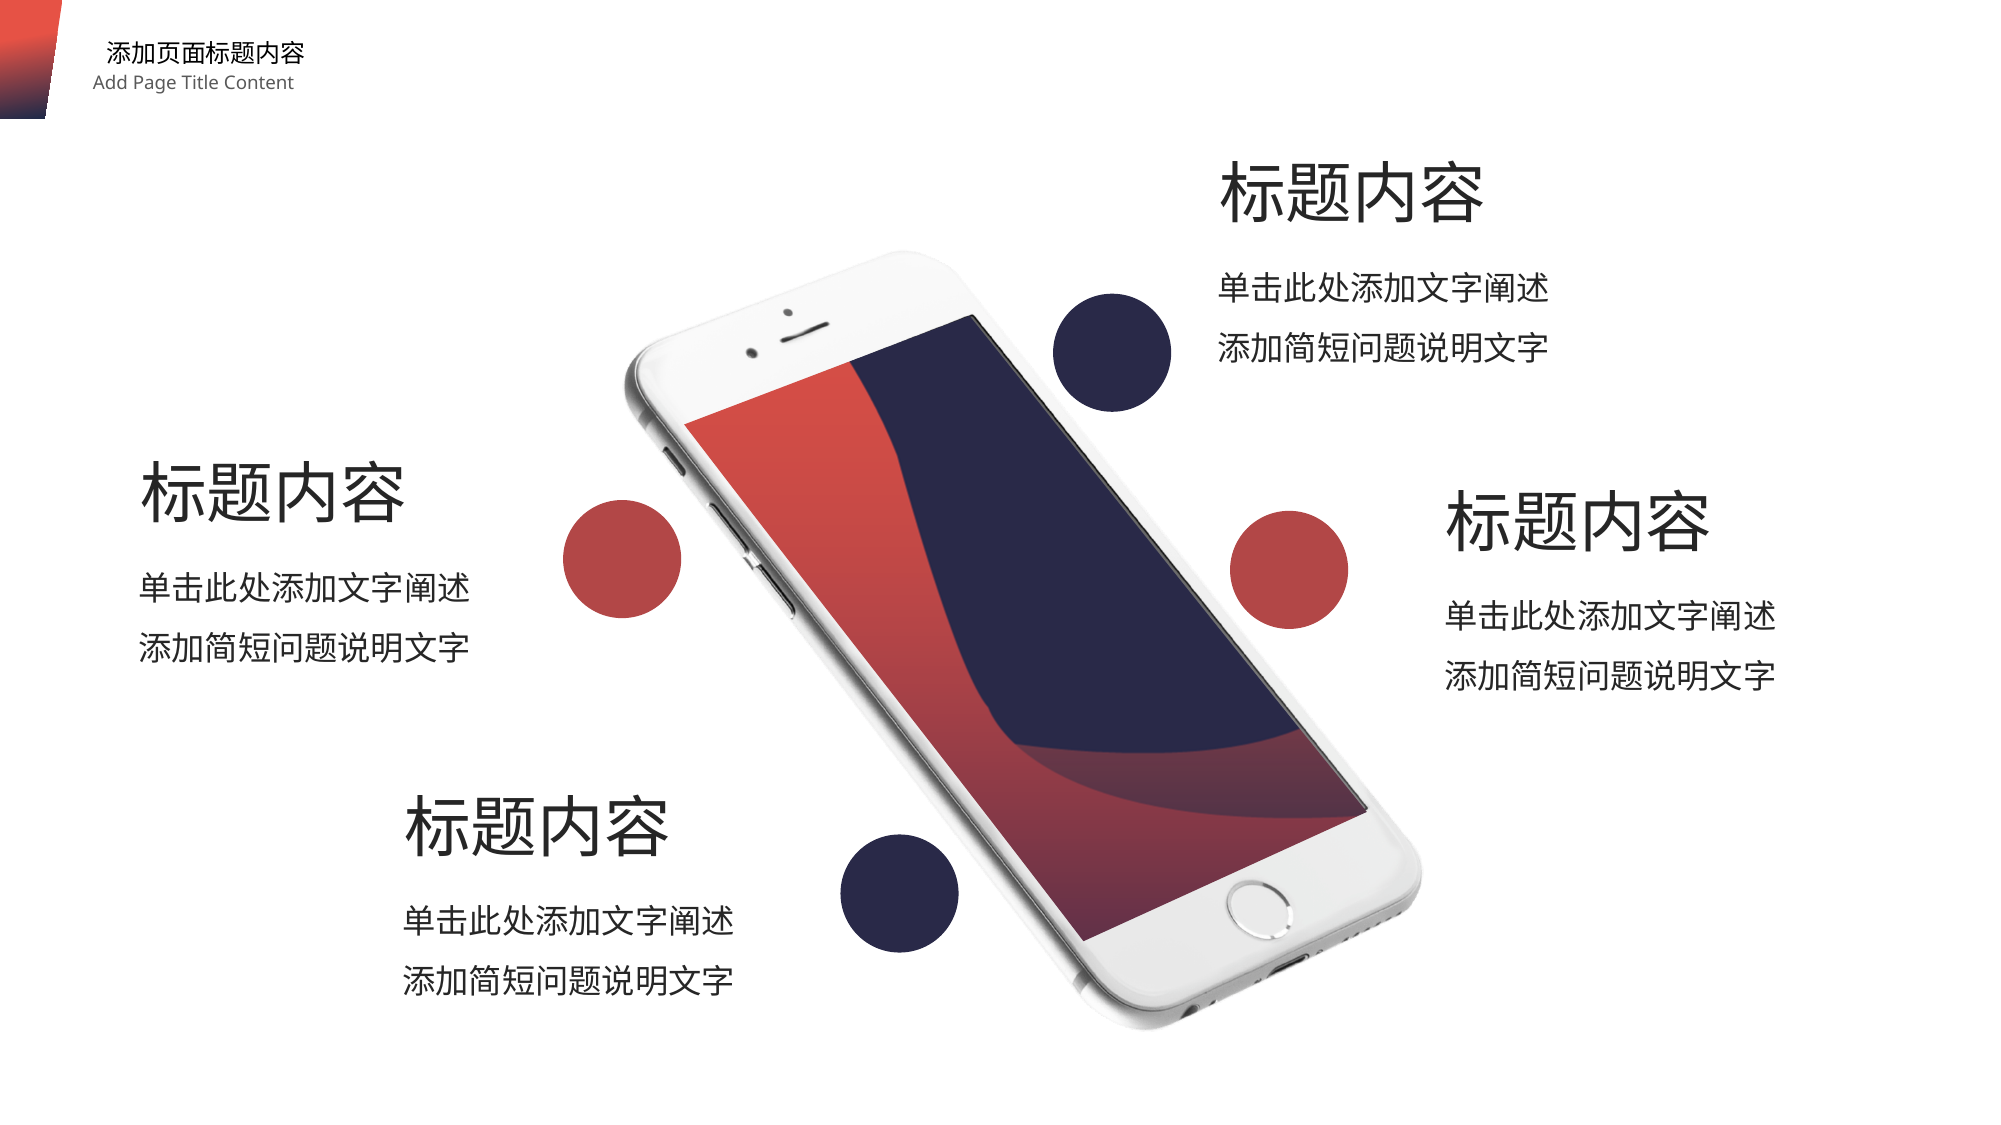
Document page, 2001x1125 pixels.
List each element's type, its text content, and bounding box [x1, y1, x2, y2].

text_box [562, 502, 604, 616]
text_box [0, 0, 63, 119]
picture [604, 231, 1453, 1068]
text_box Add Page Title Content [78, 63, 309, 101]
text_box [1429, 472, 1806, 705]
text_box 添加页面标题内容 [91, 30, 321, 76]
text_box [387, 777, 765, 1010]
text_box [123, 443, 501, 677]
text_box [1202, 143, 1580, 377]
